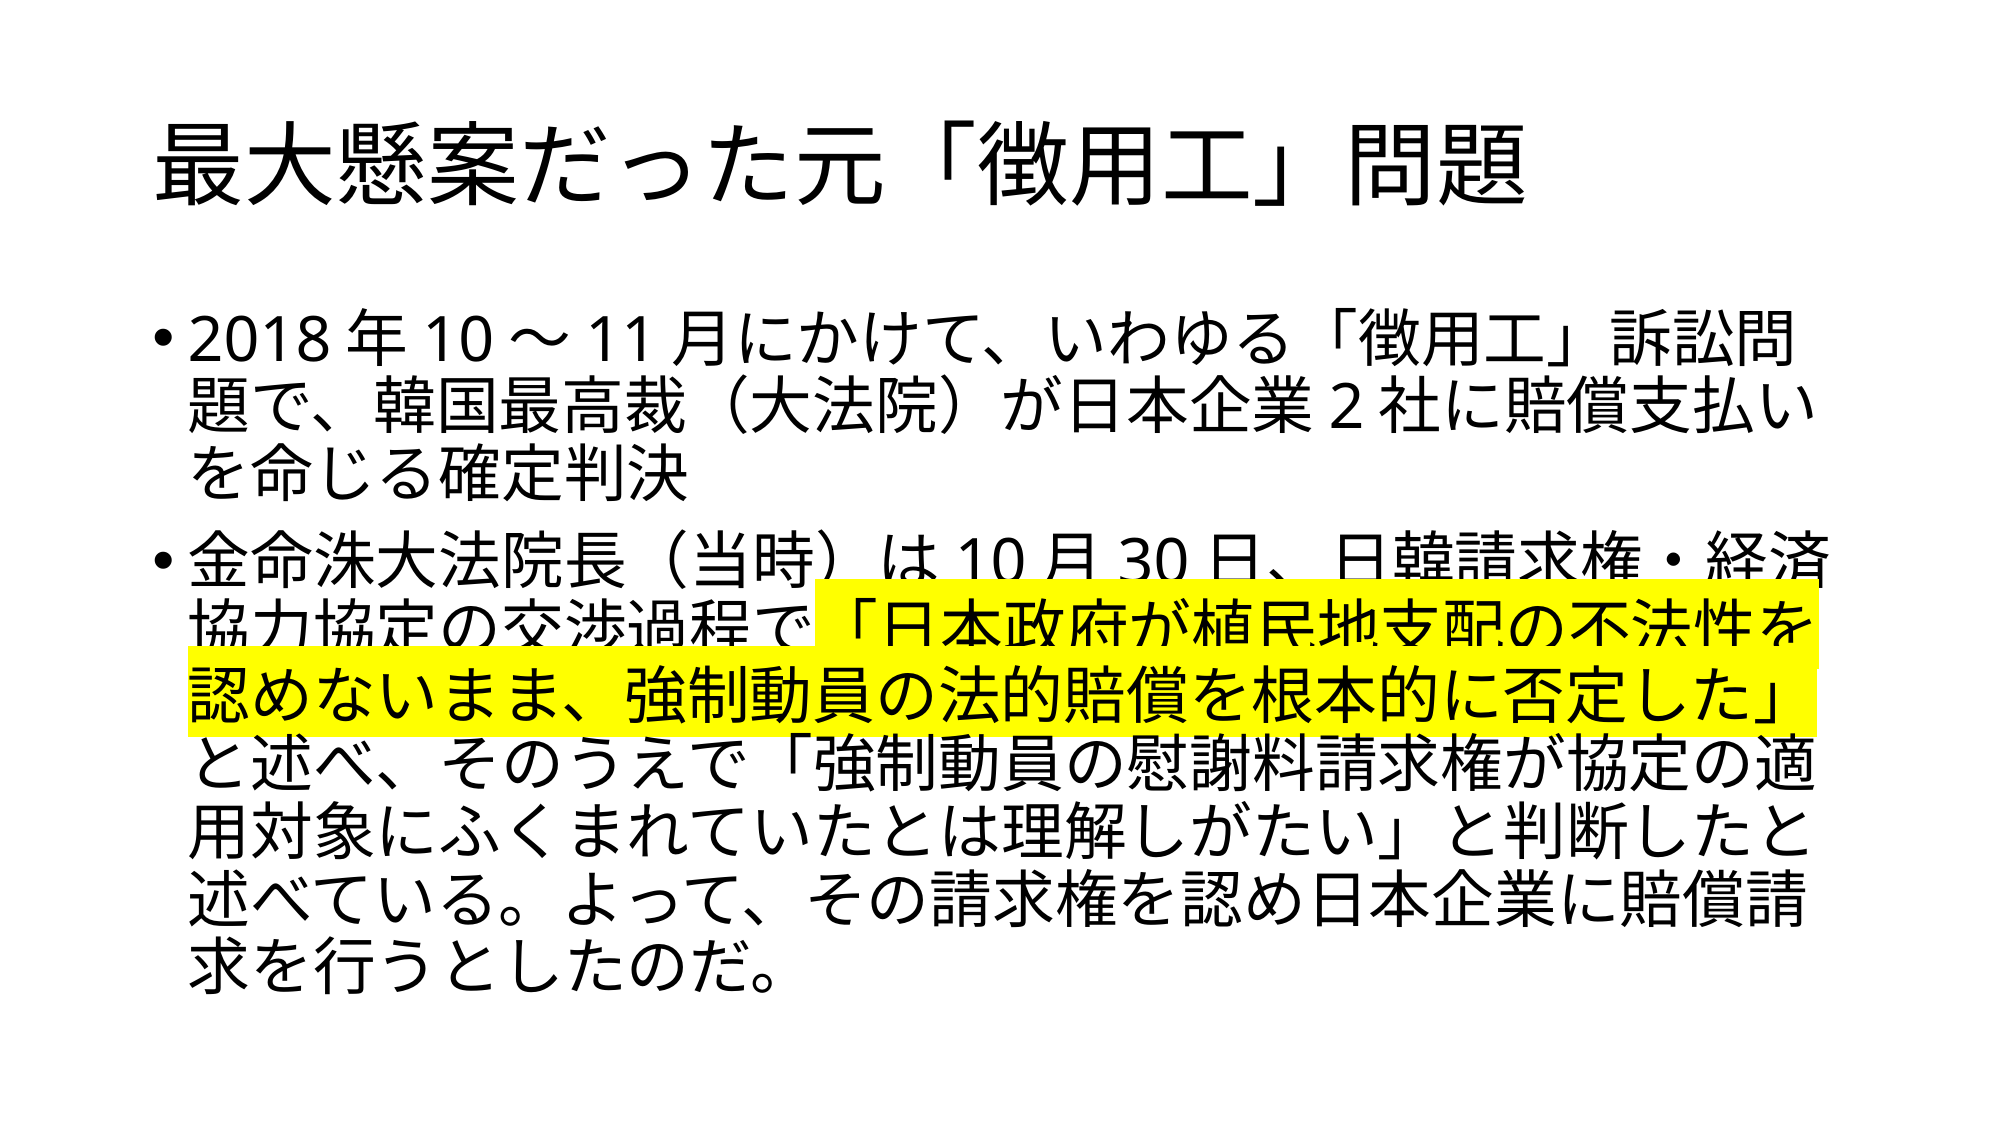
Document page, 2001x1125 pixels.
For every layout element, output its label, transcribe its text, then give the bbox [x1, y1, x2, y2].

list 2018年10～11月にかけて、いわゆる「徴用工」訴訟問題で、韓国最高裁（大法院）が日本企業2社に賠償支払いを命じる確定判決 金命洙大法院長（当時）は10月30日、日韓請求権・経済協力協定の交渉過程で「日本政府が植民地支配の不法性を認めないまま、強制動員の法的賠償を根本的に否定した」と述べ、そのうえで「強制動員の慰謝料請求権が協定の適用対象にふくまれていたとは理解しがたい」と判断したと述べている。よって、その請求権を認め日本企業に賠償請求を行うとしたのだ。 [137, 299, 1863, 1014]
title 最大懸案だった元「徴用工」問題 [137, 59, 1863, 278]
